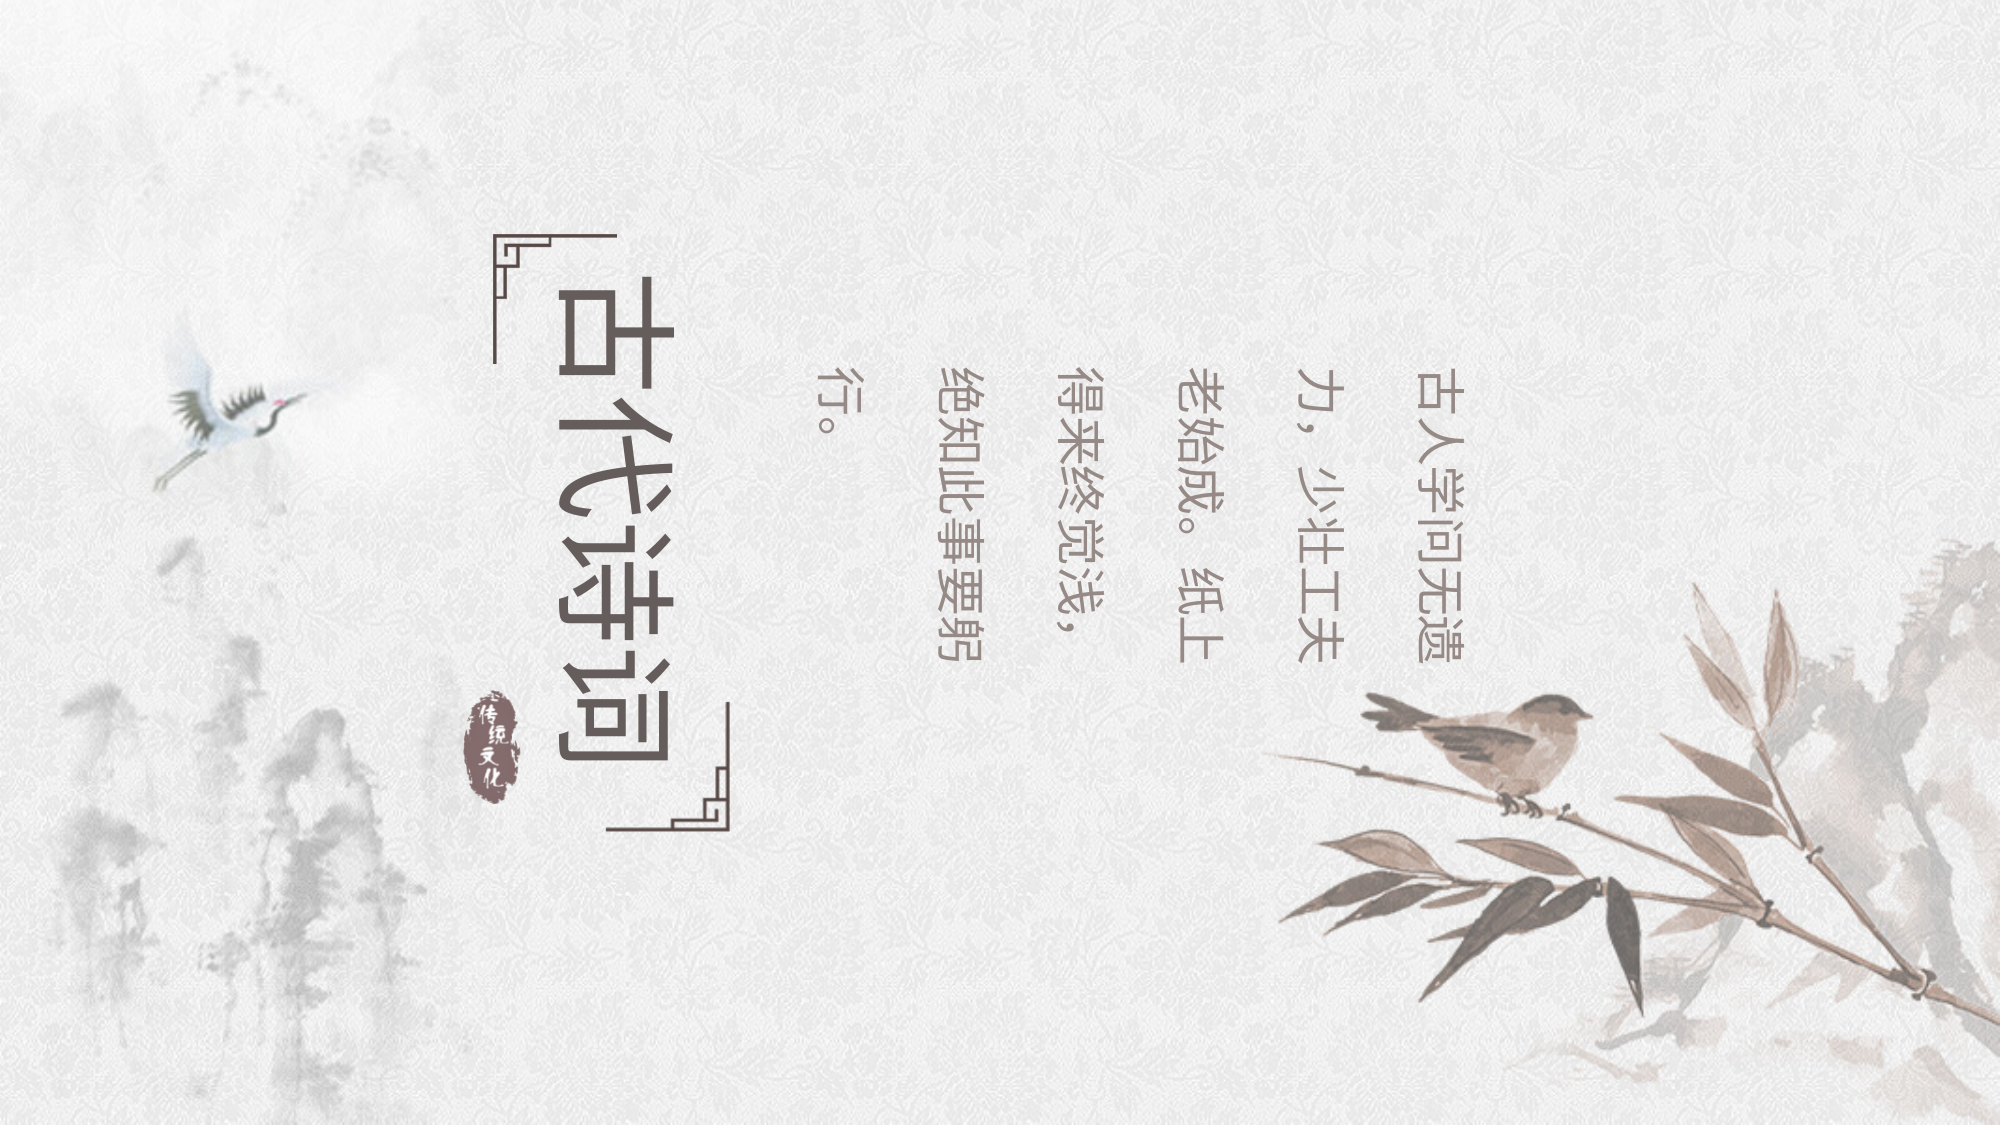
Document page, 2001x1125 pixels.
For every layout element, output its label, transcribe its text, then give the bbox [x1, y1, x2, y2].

picture [0, 0, 2000, 1125]
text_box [461, 219, 761, 902]
text_box 古人学问无遗力，少壮工夫老始成。纸上得来终觉浅，绝知此事要躬行。 [782, 351, 1541, 685]
